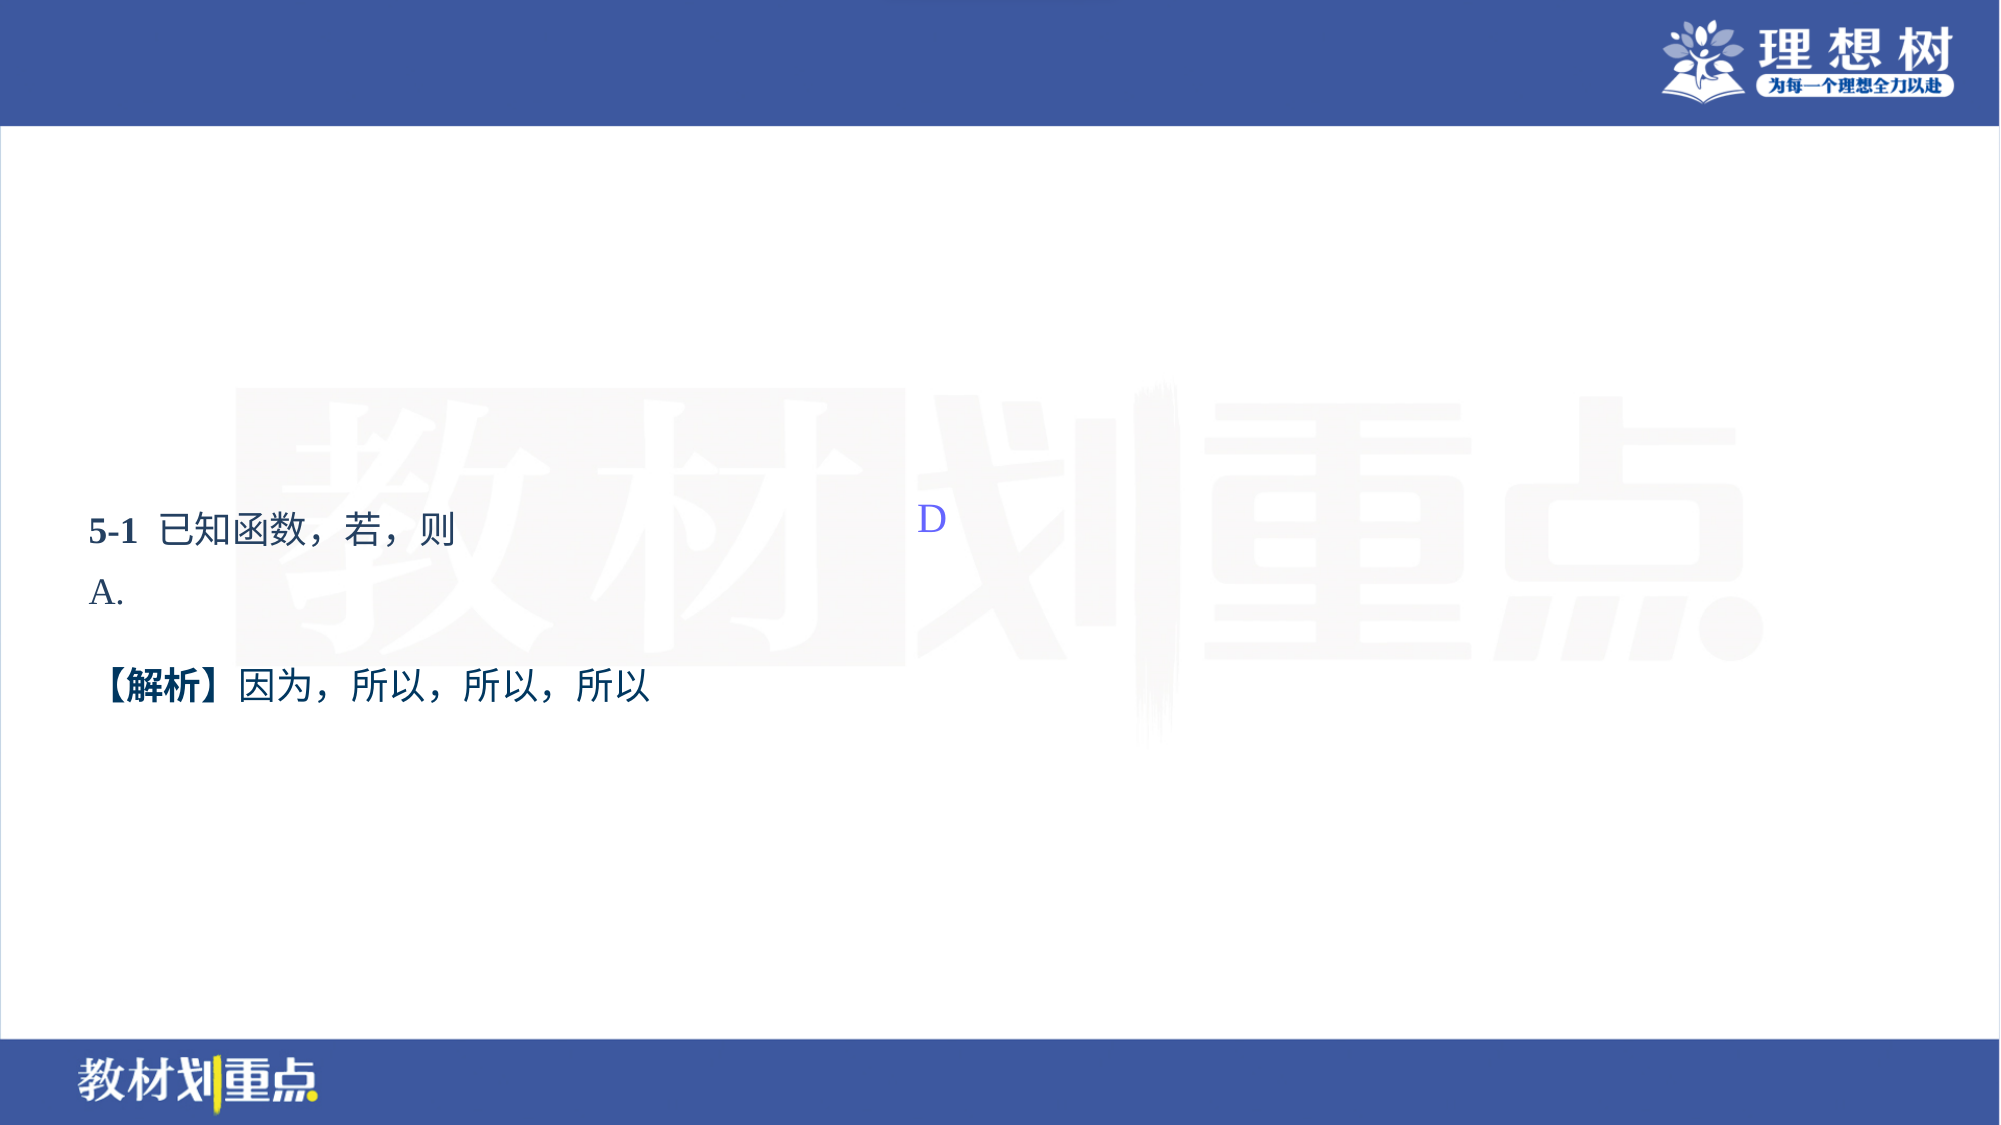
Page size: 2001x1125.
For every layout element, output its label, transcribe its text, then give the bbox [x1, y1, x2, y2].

text_box D [901, 489, 963, 539]
picture [0, 0, 2000, 1125]
